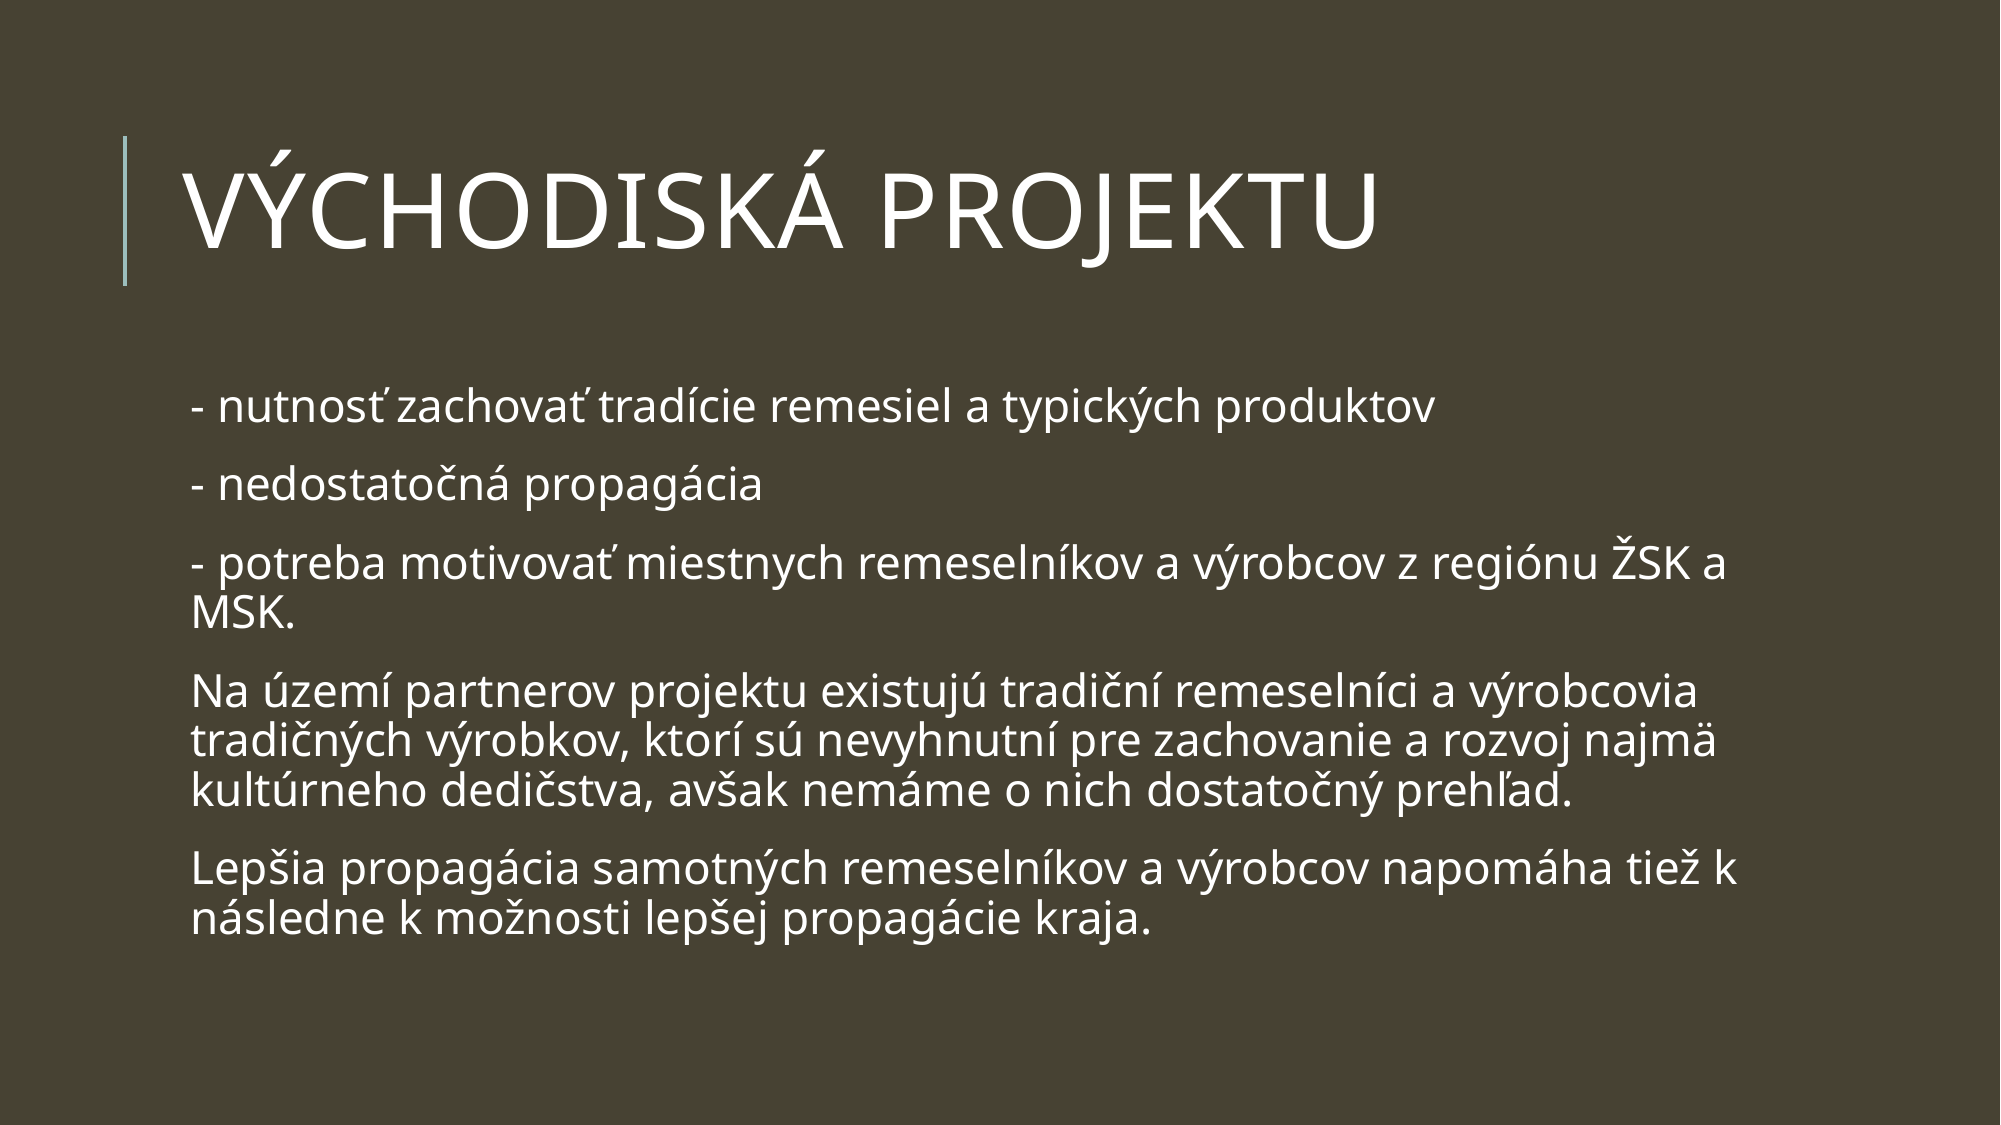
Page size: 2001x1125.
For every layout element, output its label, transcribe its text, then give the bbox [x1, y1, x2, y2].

title Východiská projektu [168, 96, 1763, 342]
list - nutnosť zachovať tradície remesiel a typických produktov - nedostatočná propagácia - potreba motivovať miestnych remeselníkov a výrobcov z regiónu ŽSK a MSK. Na území partnerov projektu existujú tradiční remeselníci a výrobcovia tradičných výrobkov, ktorí sú nevyhnutní pre zachovanie a rozvoj najmä kultúrneho dedičstva, avšak nemáme o nich dostatočný prehľad. Lepšia propagácia samotných remeselníkov a výrobcov napomáha tiež k následne k možnosti lepšej propagácie kraja. [168, 375, 1763, 1035]
